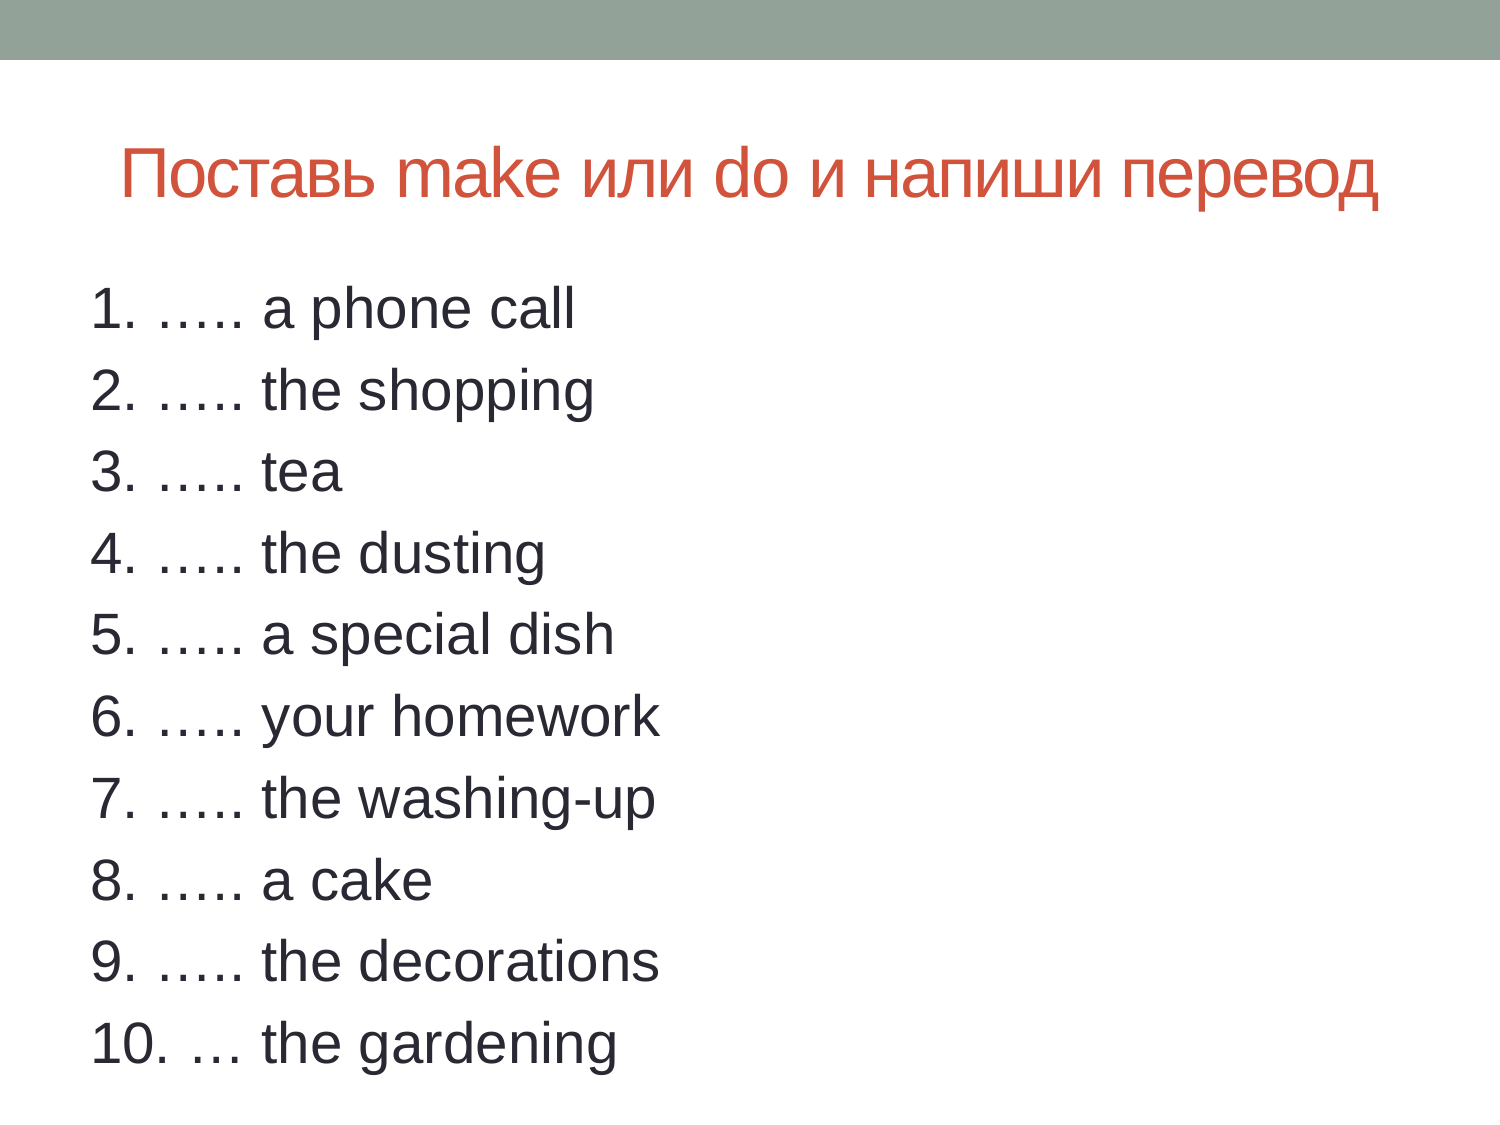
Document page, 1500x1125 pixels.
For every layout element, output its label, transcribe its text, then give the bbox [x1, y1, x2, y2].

list 1. ….. a phone call 2. ….. the shopping 3. ….. tea 4. ….. the dusting 5. ….. a special dish 6. ….. your homework 7. ….. the washing-up 8. ….. a cake 9. ….. the decorations 10. … the gardening [75, 262, 1425, 1063]
title Поставь make или do и напиши перевод [75, 87, 1425, 250]
